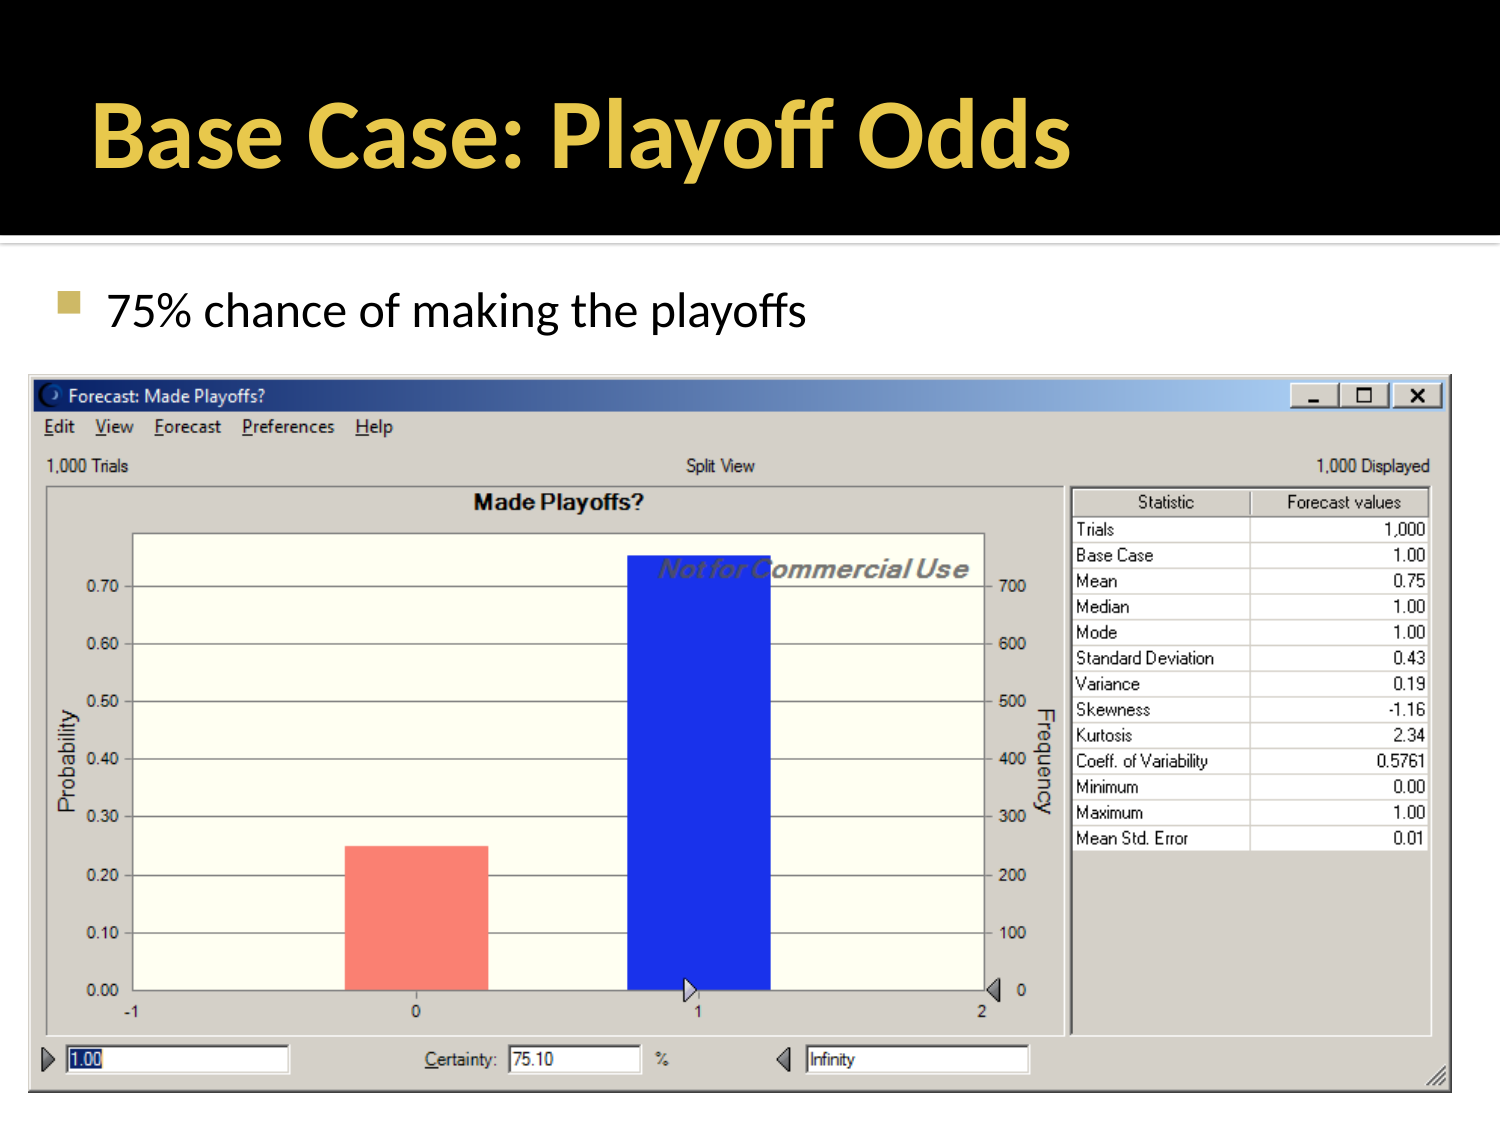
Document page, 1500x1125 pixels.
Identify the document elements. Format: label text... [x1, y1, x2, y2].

picture [28, 374, 1452, 1093]
title Base Case: Playoff Odds [75, 25, 1425, 231]
list 75% chance of making the playoffs [24, 262, 1425, 377]
